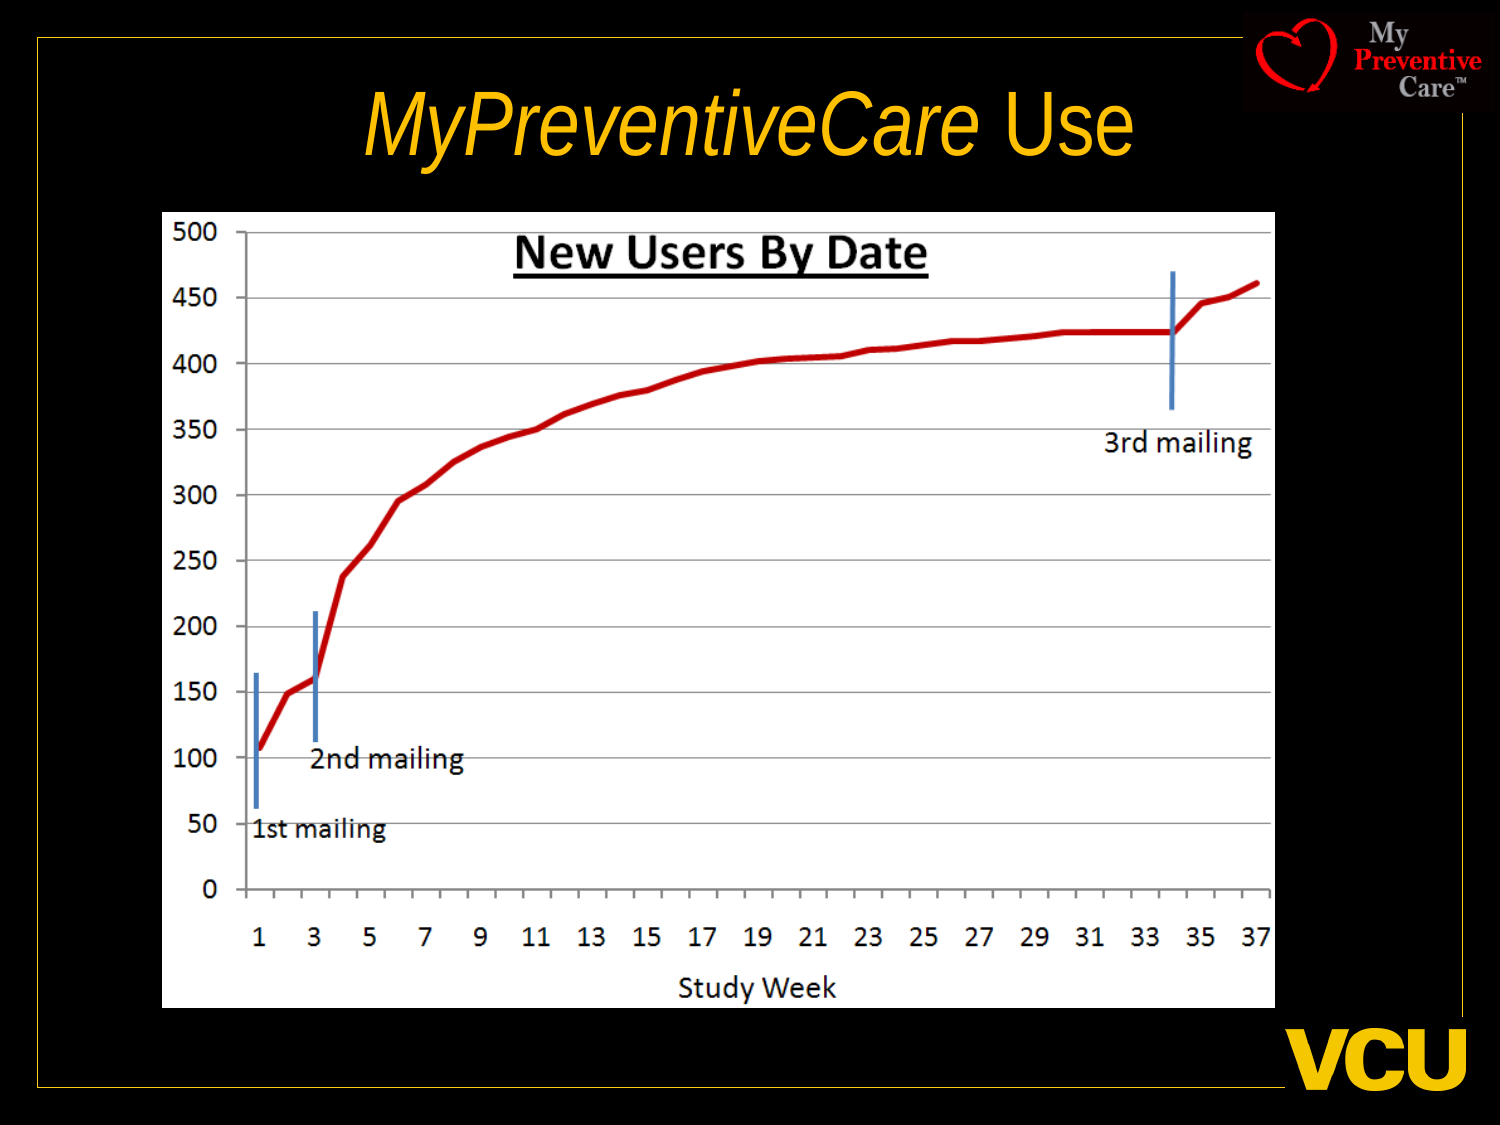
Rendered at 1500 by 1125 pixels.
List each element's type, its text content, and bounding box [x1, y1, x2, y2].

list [162, 212, 1276, 1008]
title MyPreventiveCare Use [74, 24, 1426, 213]
picture [1243, 12, 1495, 113]
picture [1285, 1017, 1474, 1091]
